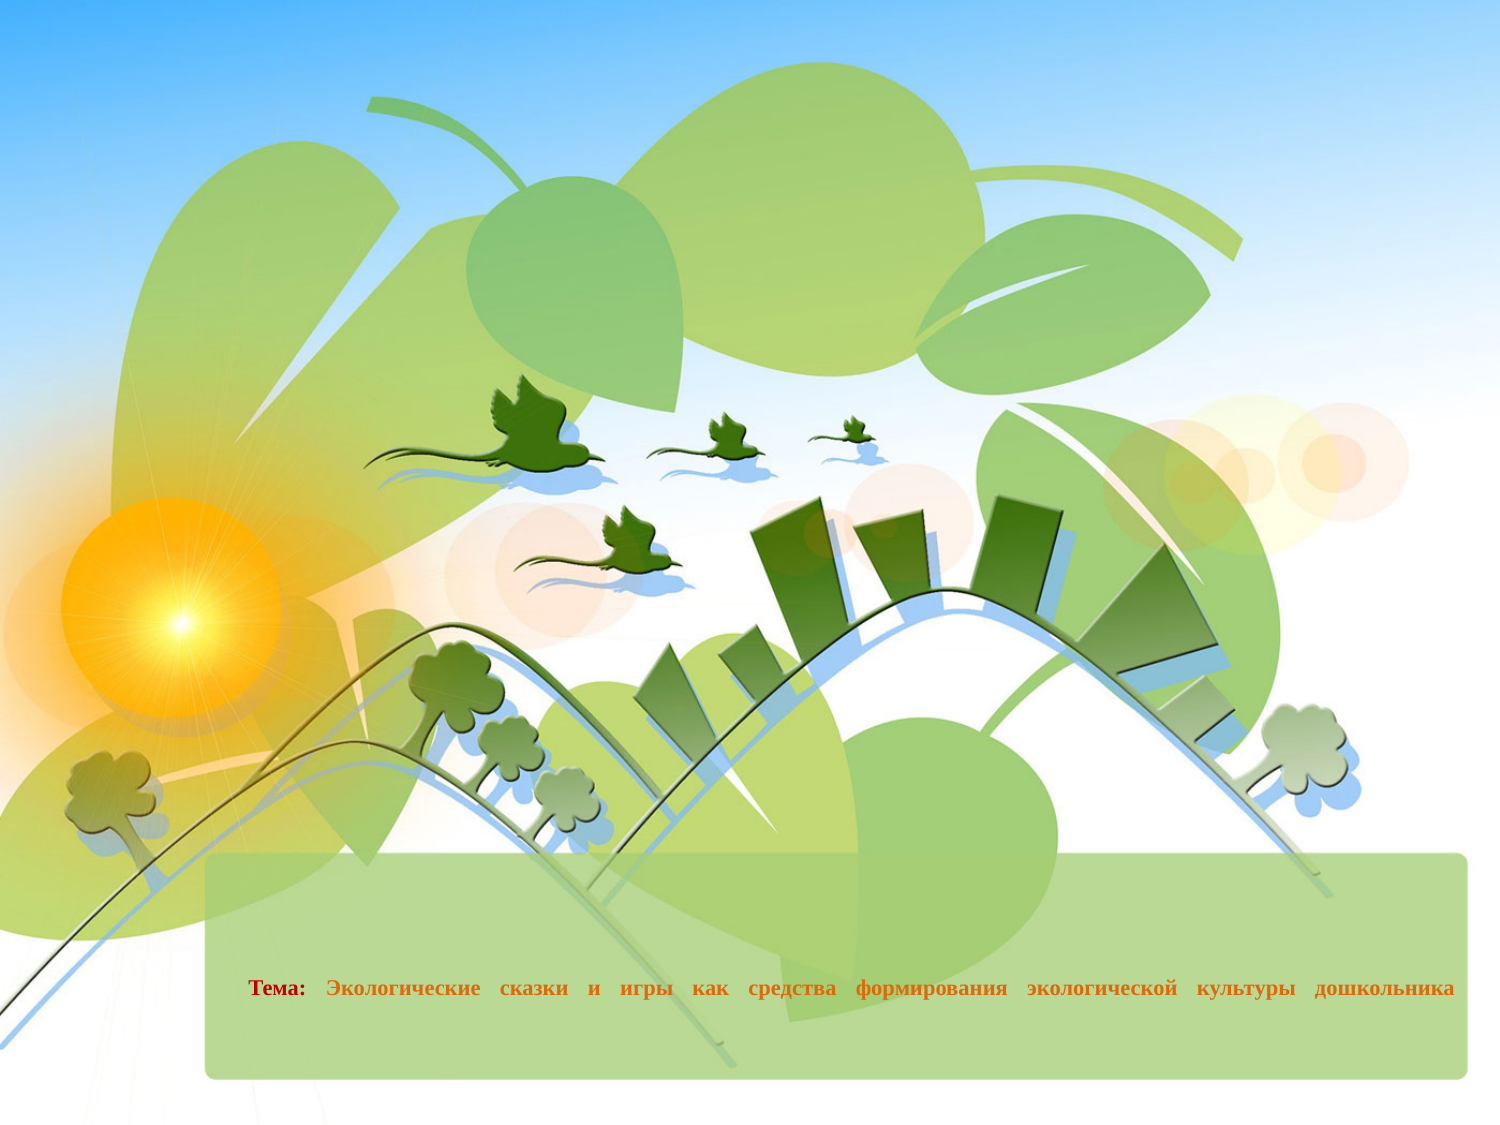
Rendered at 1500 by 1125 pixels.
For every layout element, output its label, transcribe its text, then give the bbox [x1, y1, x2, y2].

title Тема: Экологические сказки и игры как средства формирования экологической культуры дошкольника [194, 964, 1471, 1035]
picture [0, 0, 1500, 1125]
